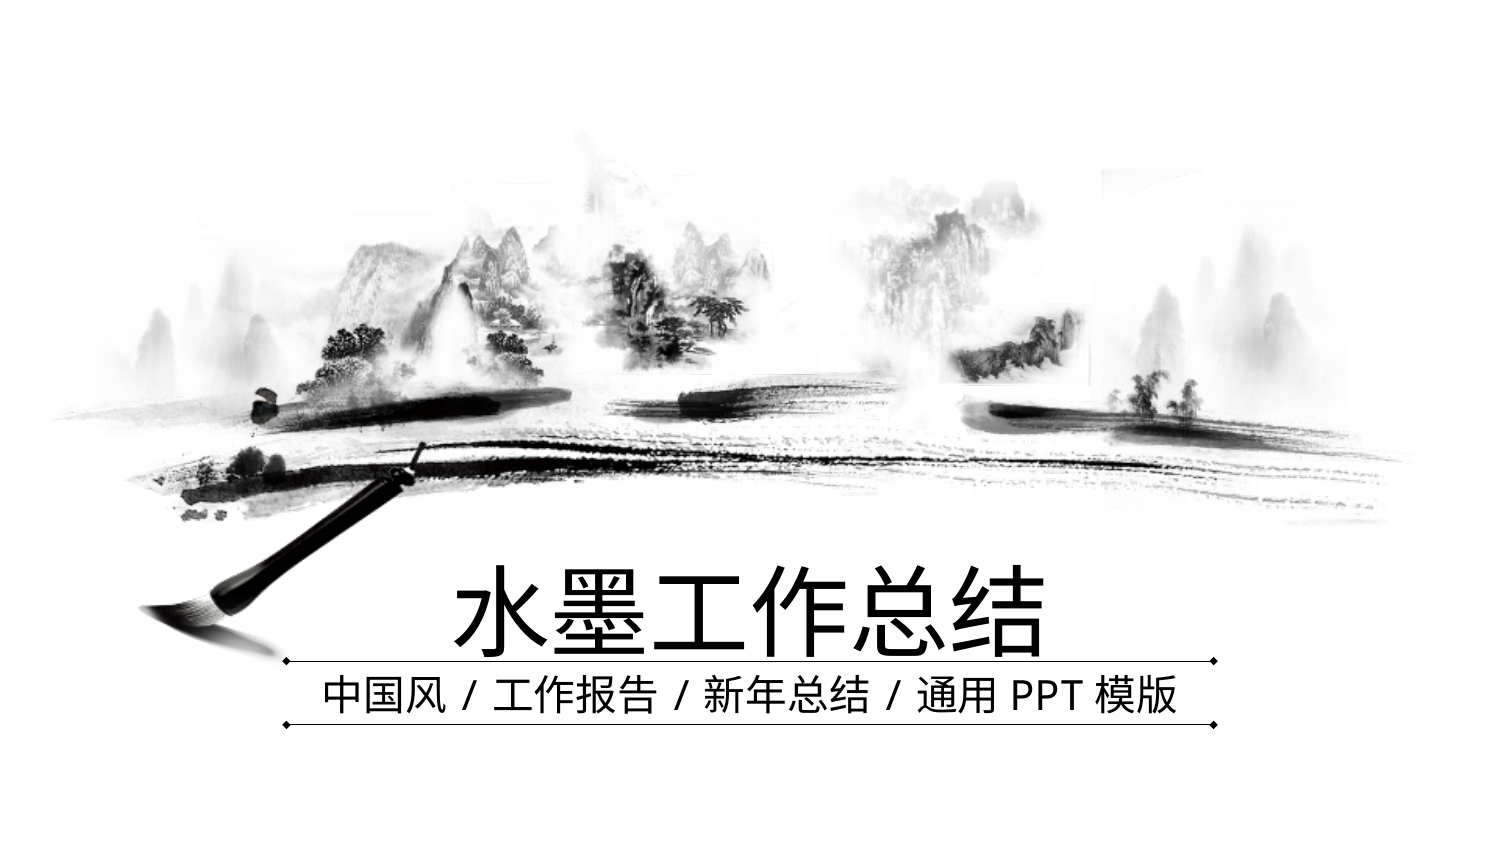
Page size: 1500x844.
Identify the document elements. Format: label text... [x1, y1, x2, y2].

text_box 水墨工作总结 [441, 551, 1348, 678]
picture [0, 94, 1500, 676]
text_box 中国风/工作报告/新年总结/通用PPT模版 [289, 662, 1211, 724]
